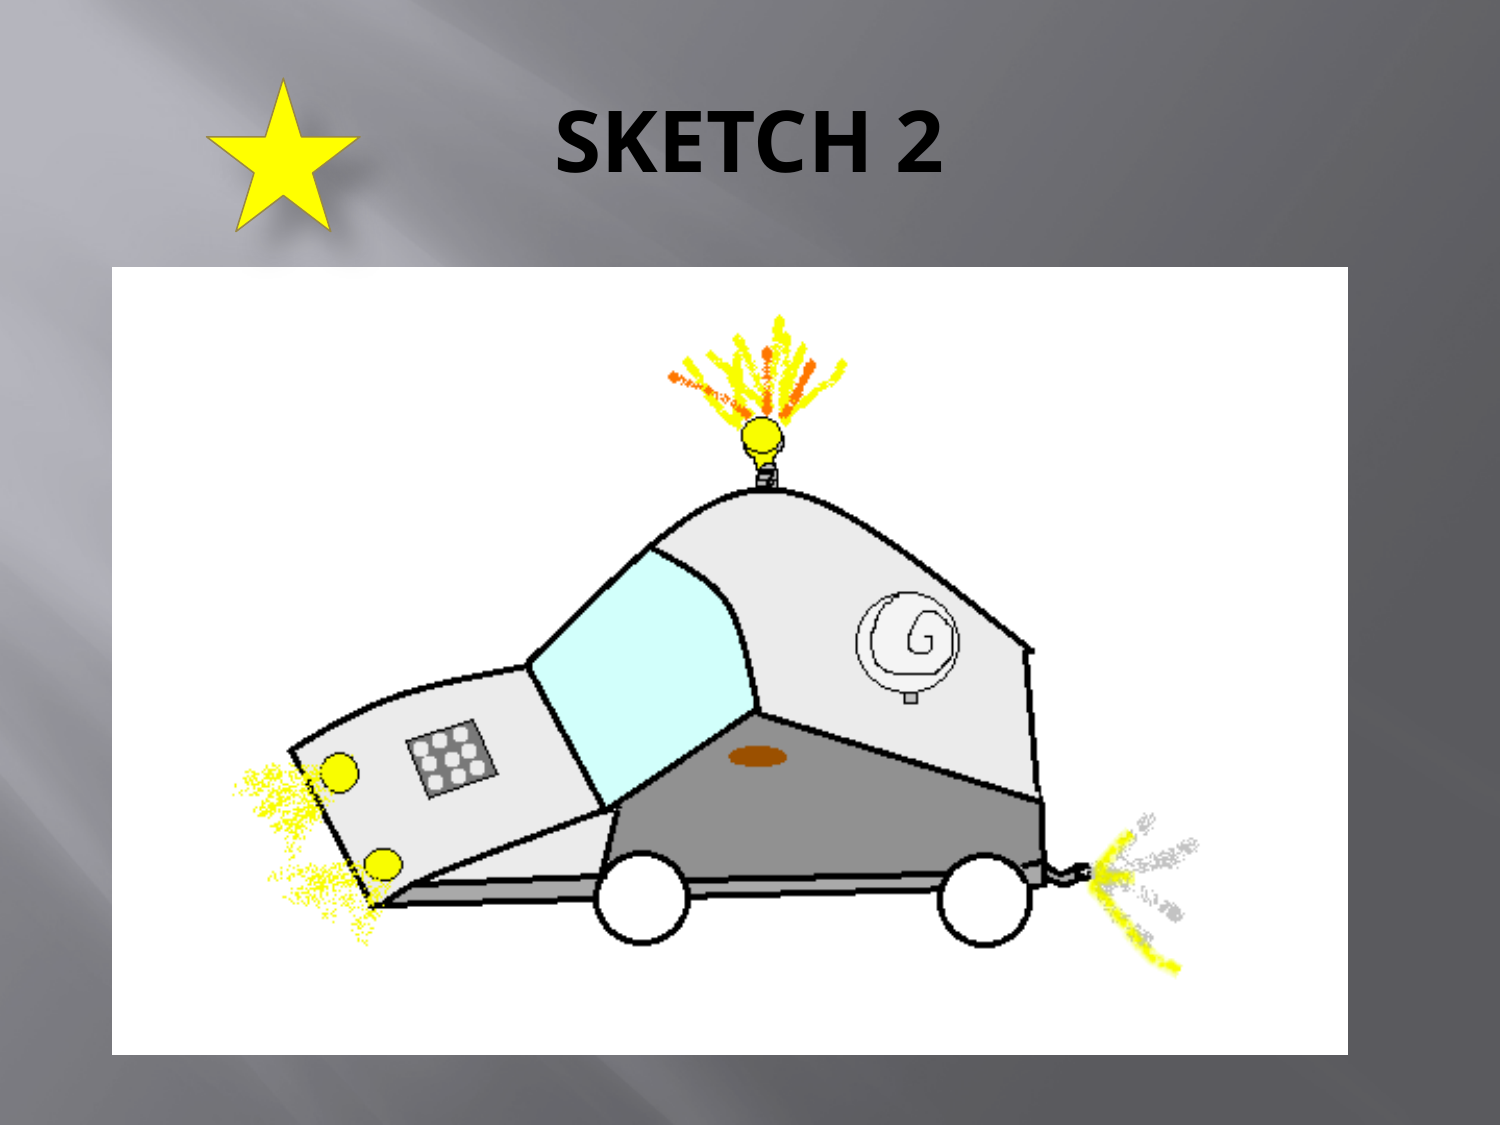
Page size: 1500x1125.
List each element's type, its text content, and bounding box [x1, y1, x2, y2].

title SKETCH 2 [75, 45, 1425, 233]
picture [111, 266, 1348, 1055]
text_box [205, 77, 361, 233]
